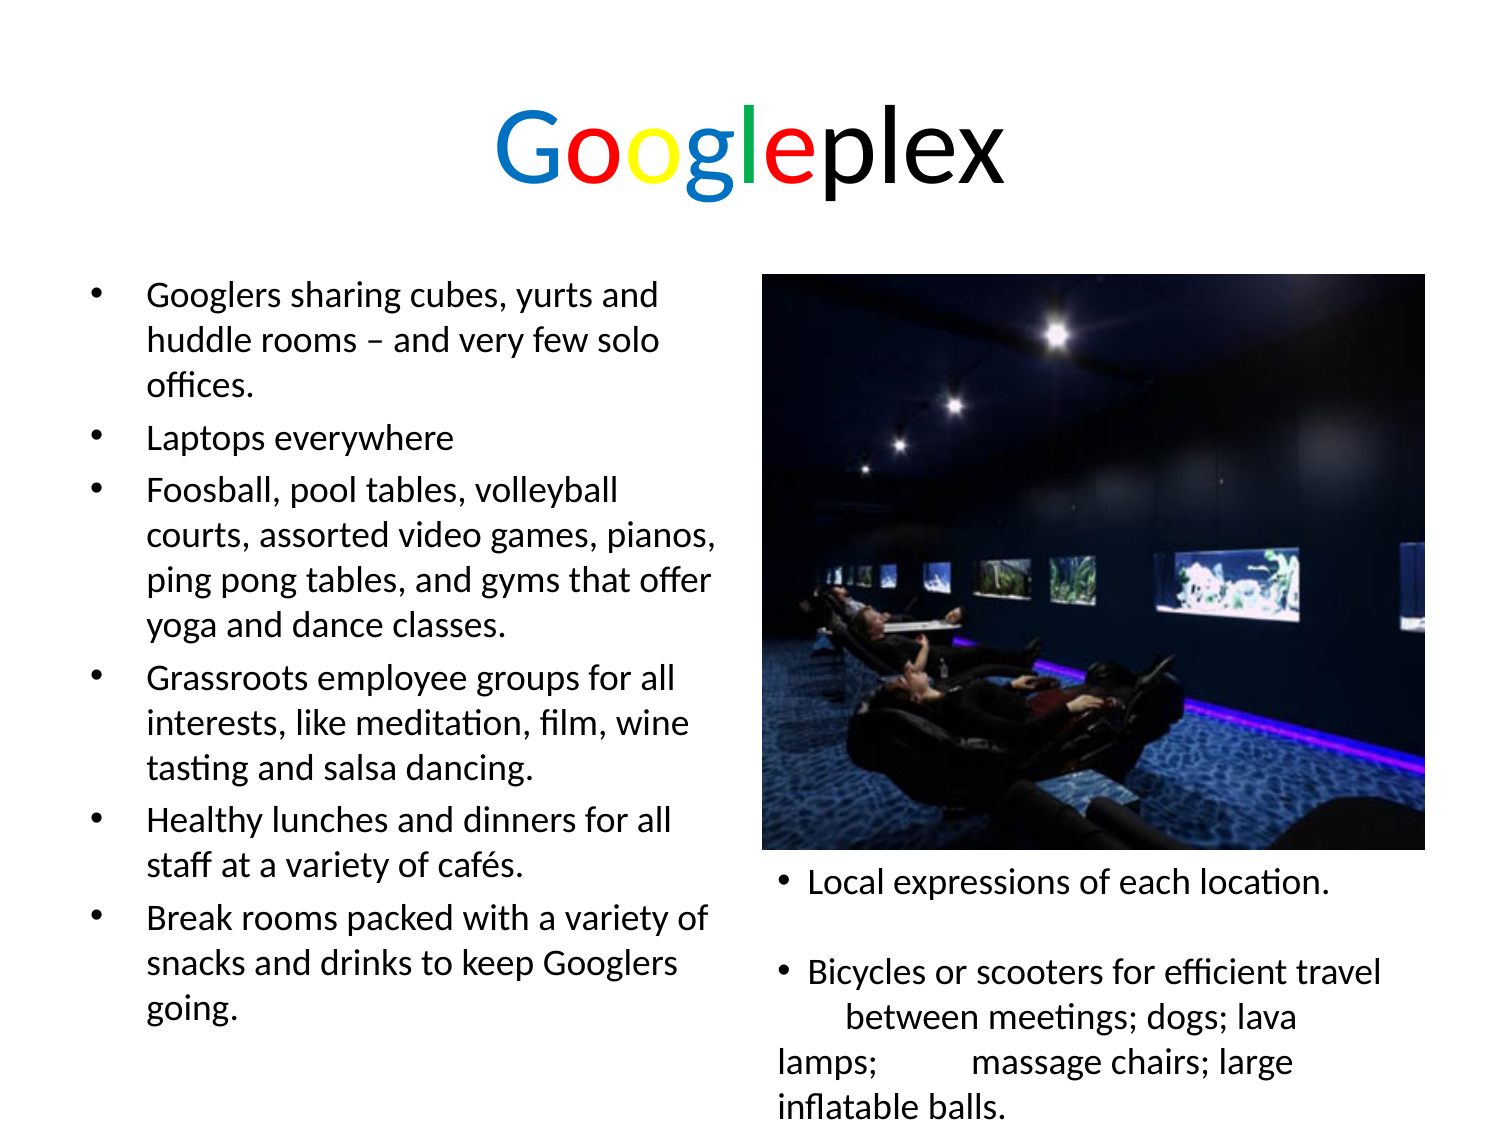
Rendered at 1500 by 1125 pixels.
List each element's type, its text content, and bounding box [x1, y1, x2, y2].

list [762, 274, 1426, 851]
text_box Local expressions of each location. Bicycles or scooters for efficient travel between meetings; dogs; lava lamps; massage chairs; large inflatable balls. [762, 859, 1400, 1125]
list Googlers sharing cubes, yurts and huddle rooms – and very few solo offices. Laptops everywhere Foosball, pool tables, volleyball courts, assorted video games, pianos, ping pong tables, and gyms that offer yoga and dance classes. Grassroots employee groups for all interests, like meditation, film, wine tasting and salsa dancing. Healthy lunches and dinners for all staff at a variety of cafés. Break rooms packed with a variety of snacks and drinks to keep Googlers going. [75, 262, 738, 1005]
title Googleplex [75, 45, 1425, 233]
